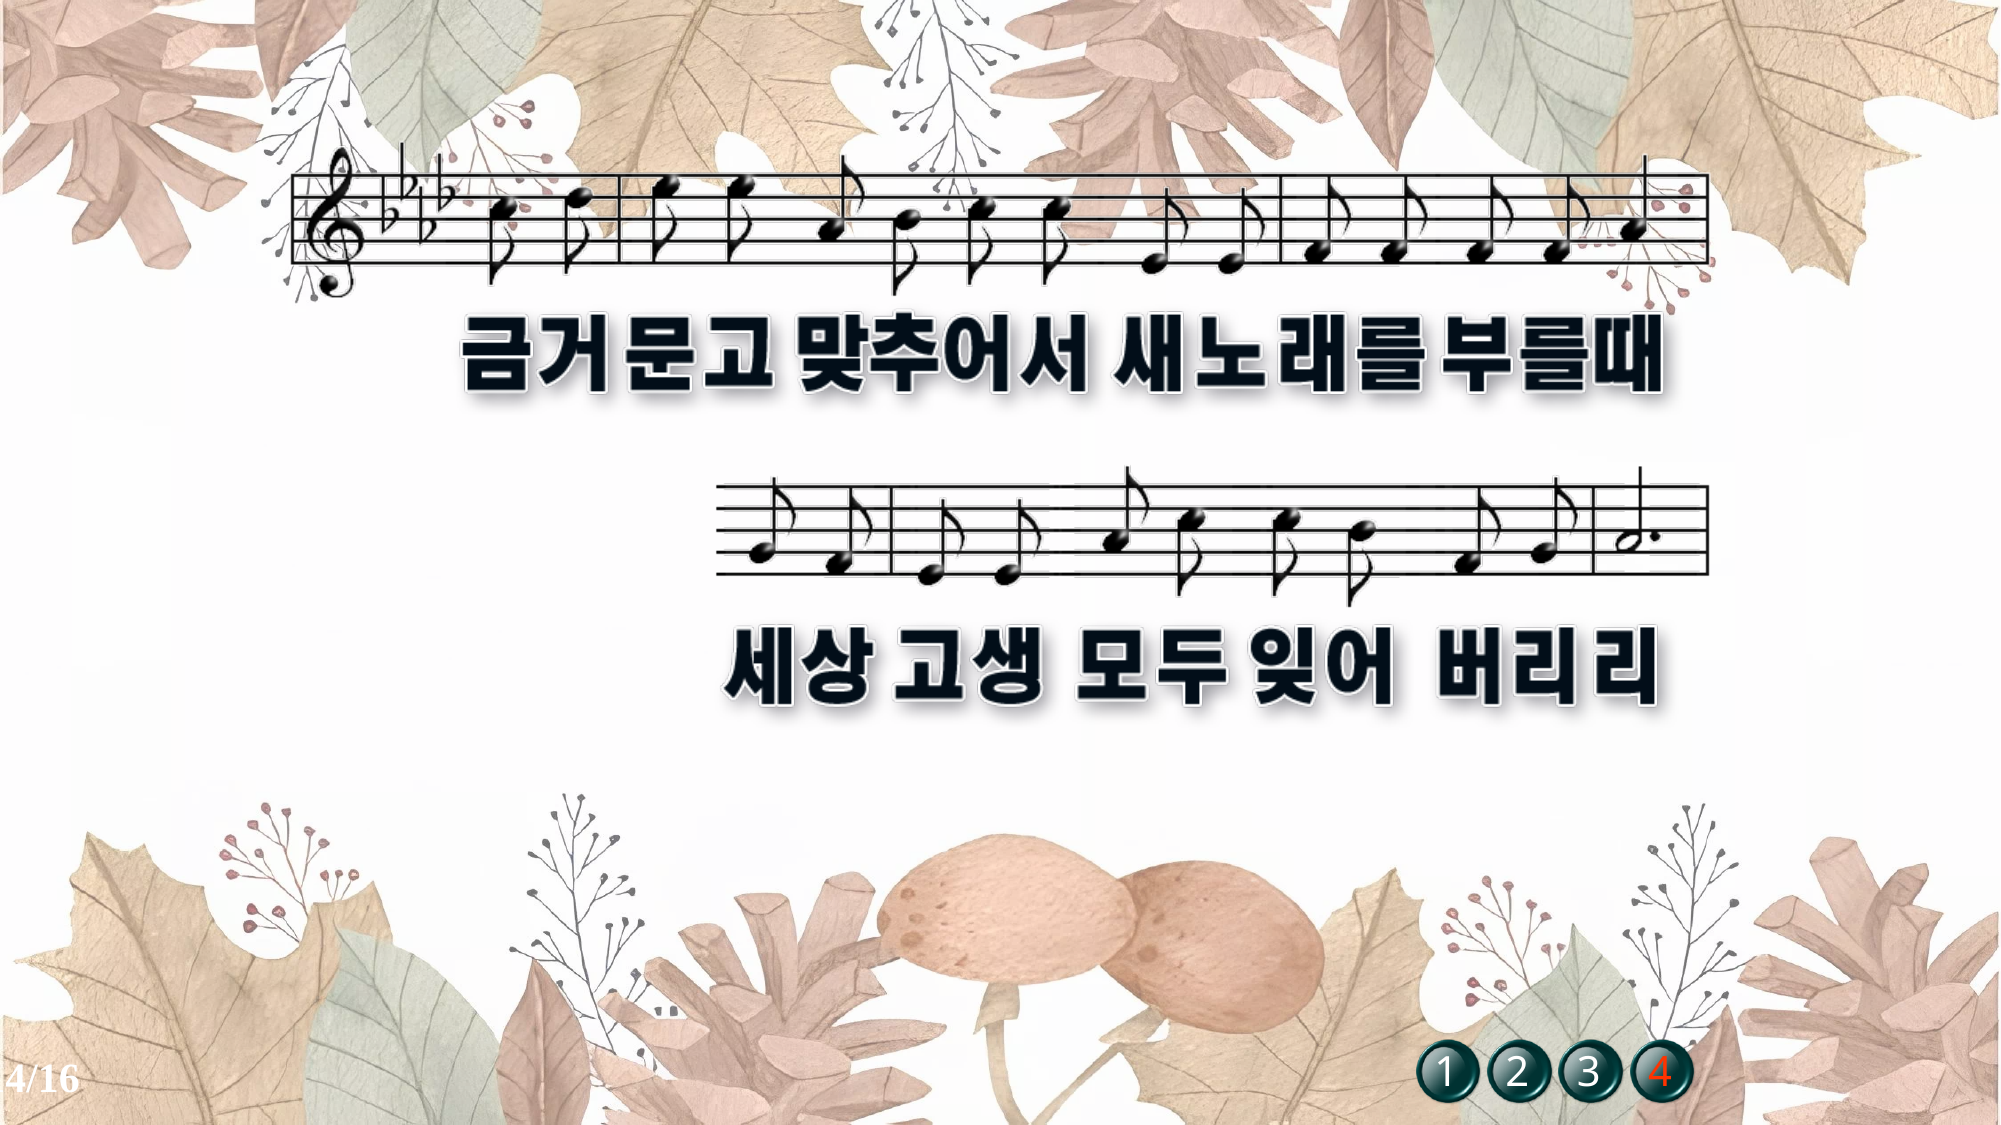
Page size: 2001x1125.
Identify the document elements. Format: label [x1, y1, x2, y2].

text_box [1413, 1035, 1484, 1106]
text_box [1555, 1035, 1626, 1106]
text_box [1627, 1035, 1697, 1106]
picture [0, 0, 2001, 1125]
text_box [1484, 1035, 1555, 1106]
